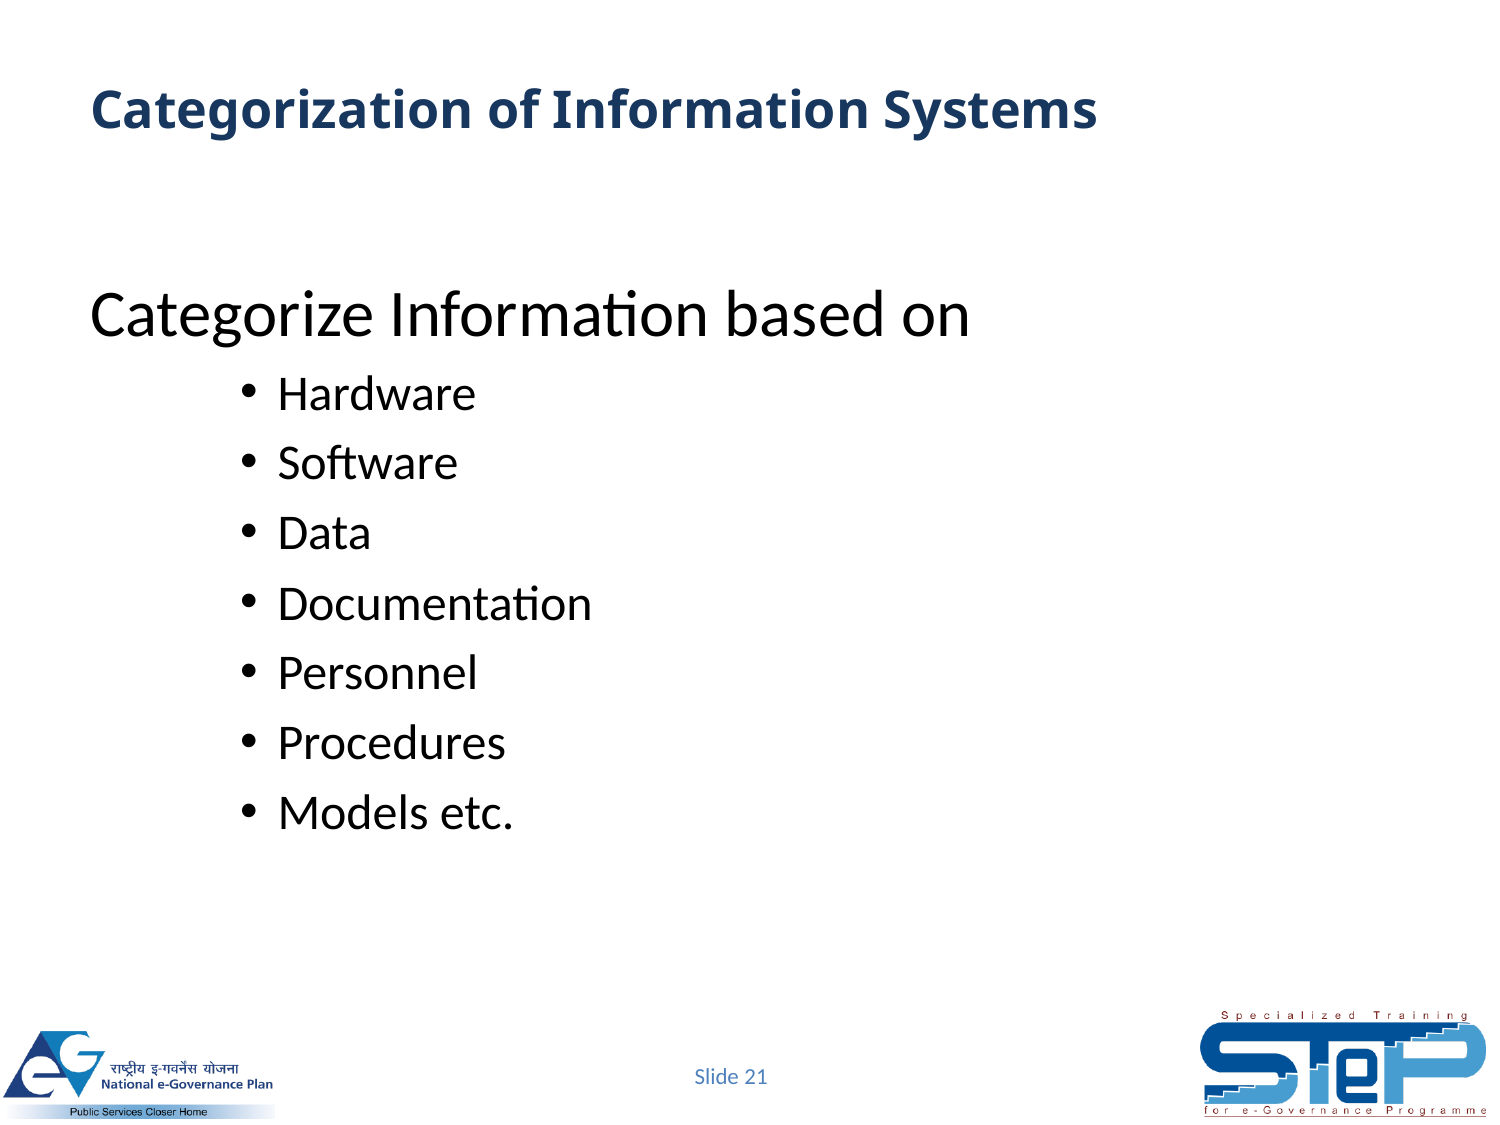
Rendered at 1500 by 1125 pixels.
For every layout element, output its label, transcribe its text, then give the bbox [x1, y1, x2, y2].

picture [2, 1031, 275, 1119]
picture [1200, 1011, 1486, 1117]
list Categorize Information based on Hardware Software Data Documentation Personnel Procedures Models etc. [75, 262, 1425, 1005]
title Categorization of Information Systems [75, 45, 1425, 233]
